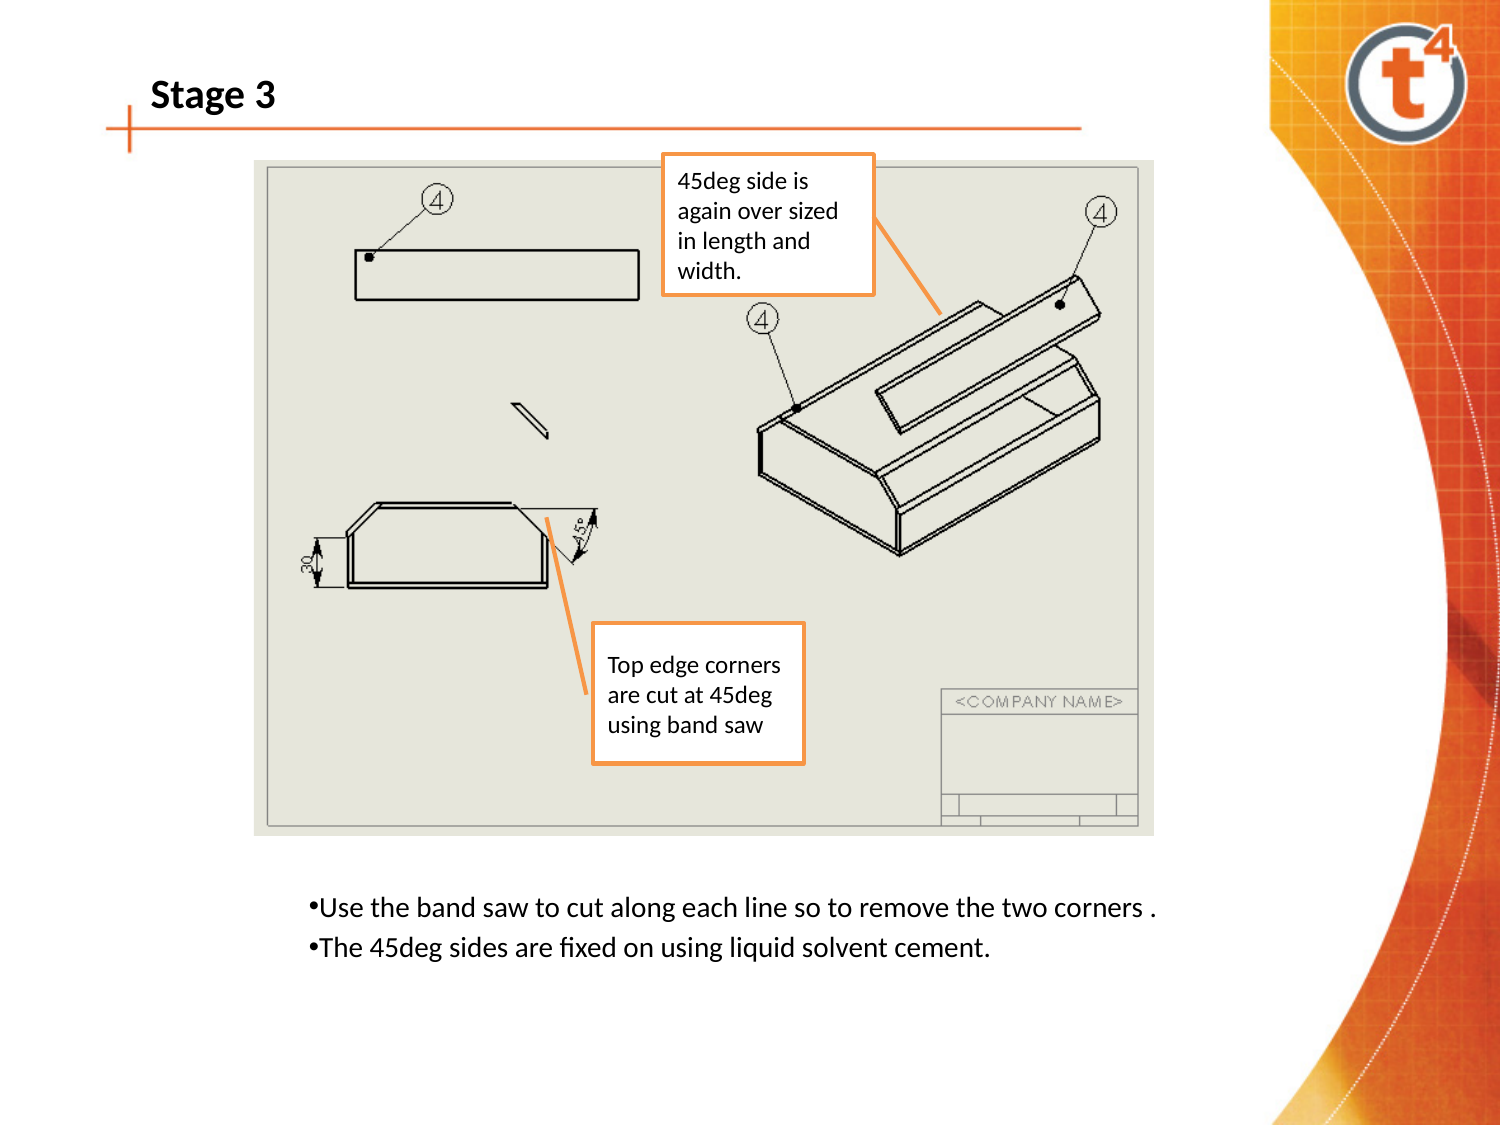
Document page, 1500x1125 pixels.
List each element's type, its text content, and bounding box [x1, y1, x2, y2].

list Use the band saw to cut along each line so to remove the two corners . The 45deg sides are fixed on using liquid solvent cement. [293, 880, 1195, 1013]
picture [0, 0, 1500, 1125]
title Stage 3 [135, 30, 1036, 125]
text_box 45deg side is again over sized in length and width. [661, 152, 876, 159]
